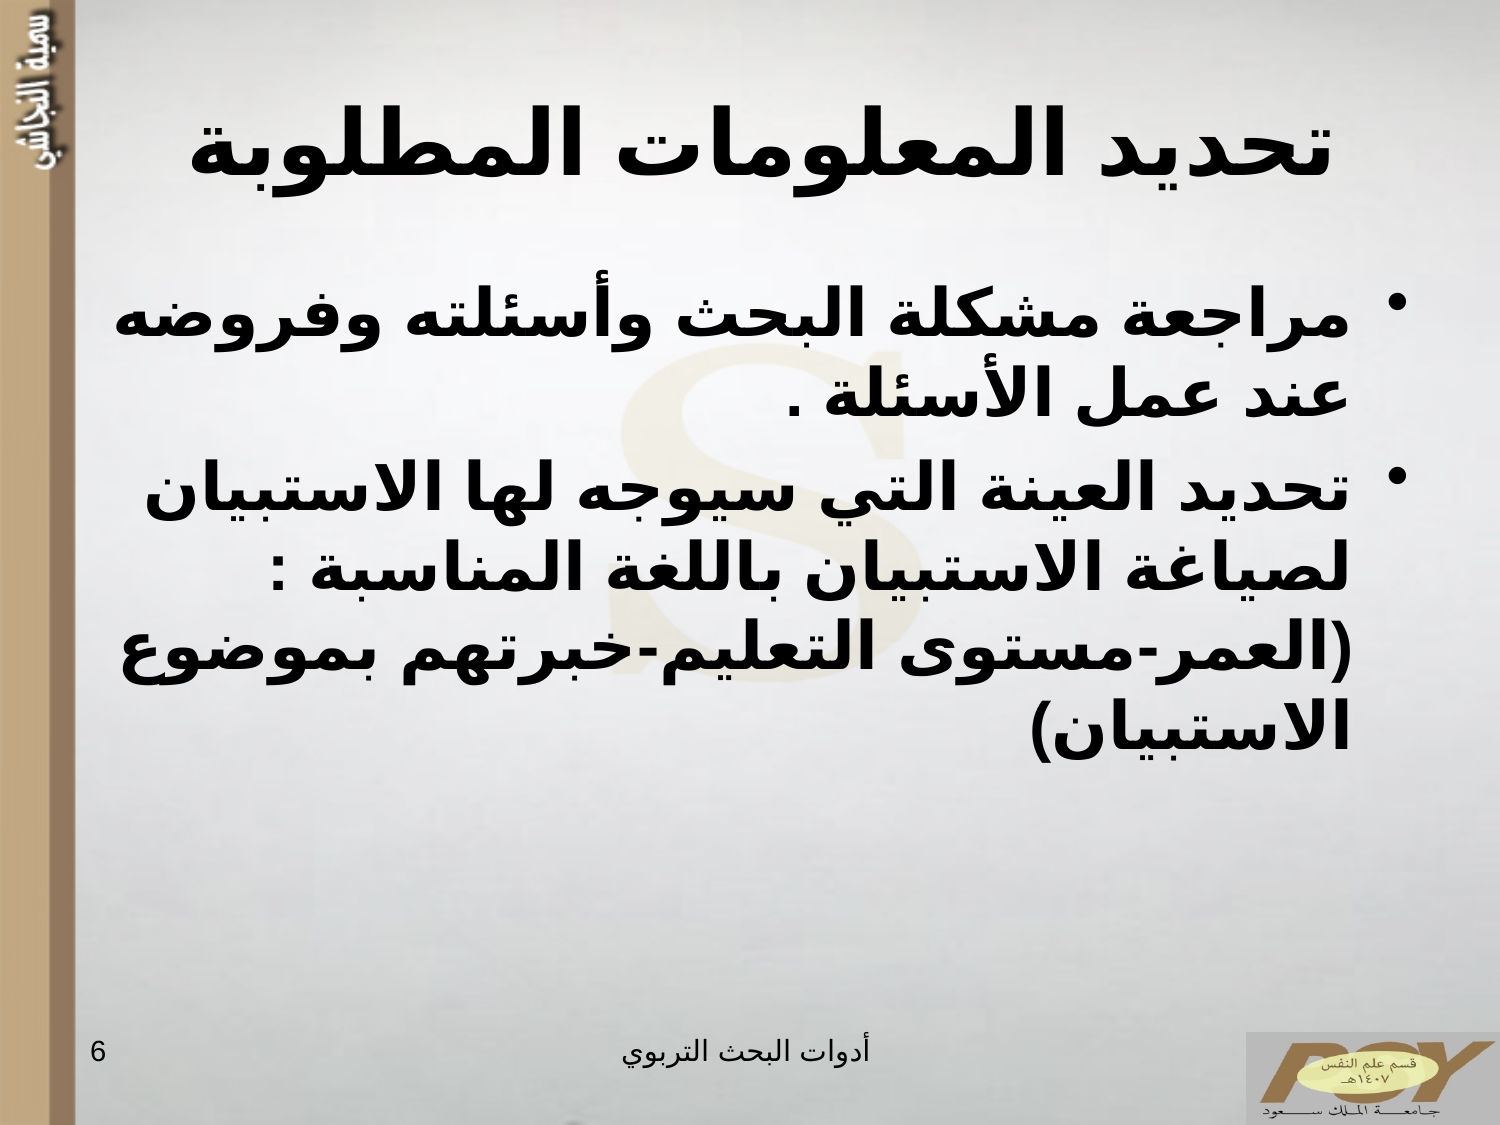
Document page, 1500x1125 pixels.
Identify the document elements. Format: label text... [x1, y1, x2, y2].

list مراجعة مشكلة البحث وأسئلته وفروضه عند عمل الأسئلة . تحديد العينة التي سيوجه لها الاستبيان لصياغة الاستبيان باللغة المناسبة : (العمر-مستوى التعليم-خبرتهم بموضوع الاستبيان) [75, 262, 1425, 1005]
title تحديد المعلومات المطلوبة [75, 45, 1425, 233]
picture [0, 0, 1500, 1125]
slide_number 6 [75, 1024, 425, 1103]
footer أدوات البحث التربوي [512, 1024, 988, 1103]
